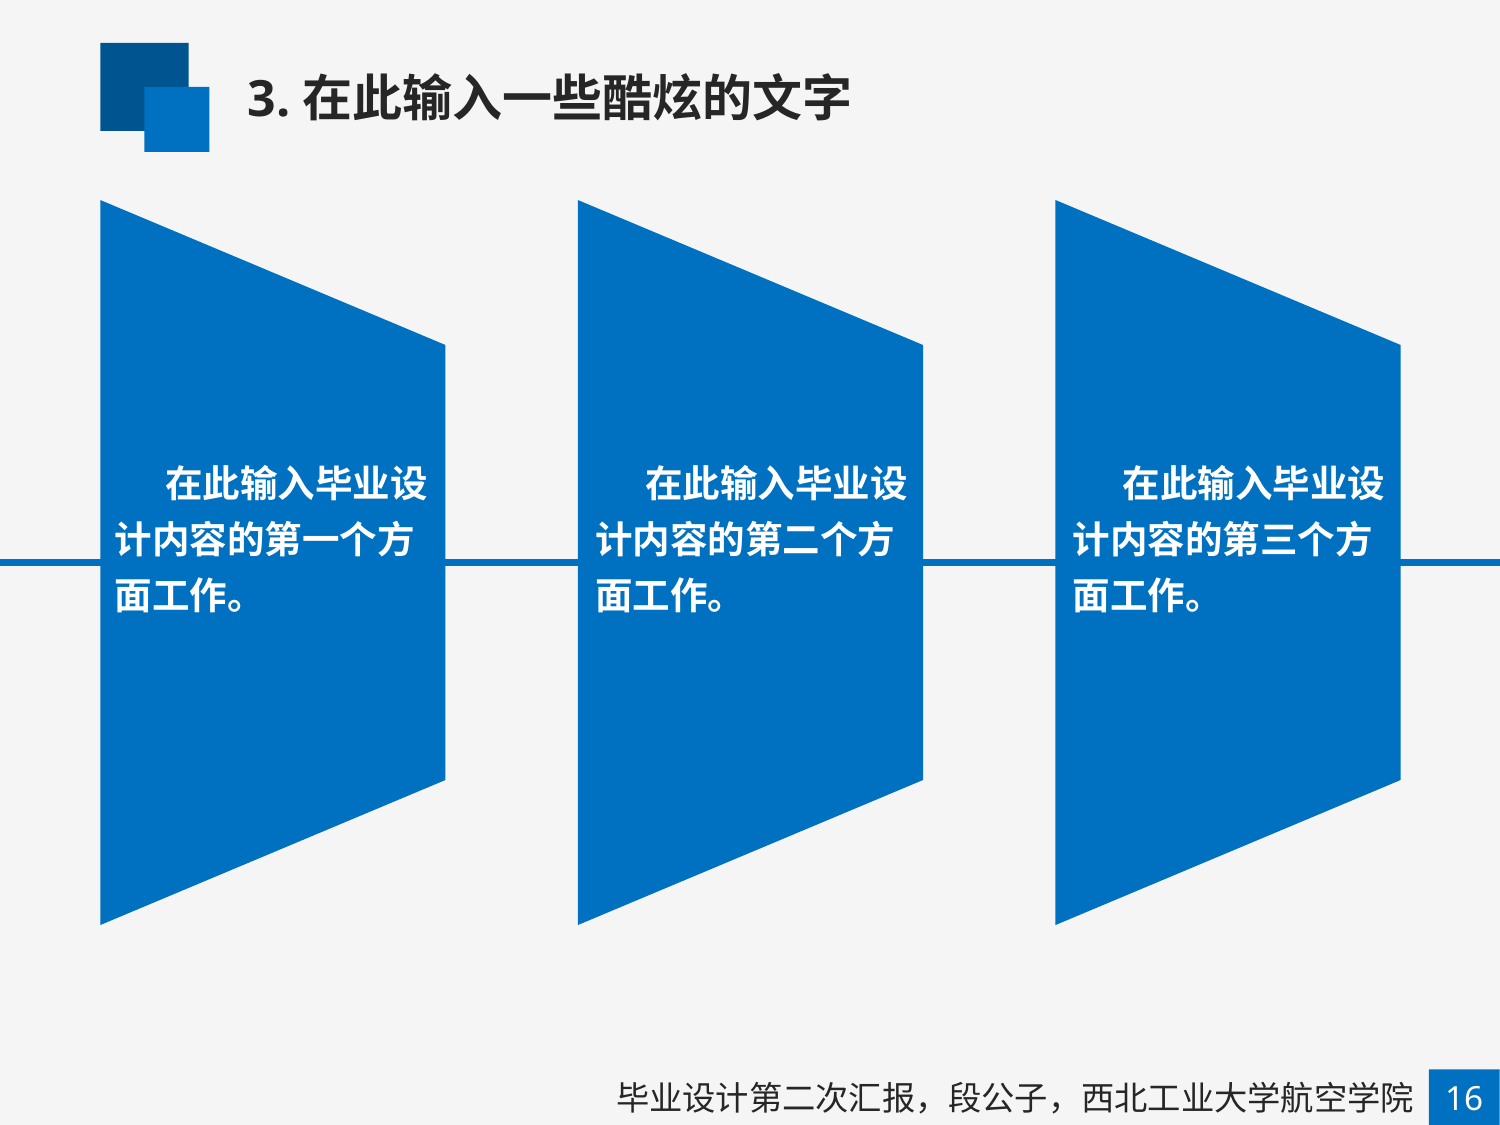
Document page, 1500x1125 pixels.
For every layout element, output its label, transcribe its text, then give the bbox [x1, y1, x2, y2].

text_box 3.在此输入一些酷炫的文字 [232, 59, 1400, 135]
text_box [100, 42, 210, 152]
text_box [200, 1069, 1500, 1125]
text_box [577, 199, 924, 926]
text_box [100, 199, 446, 926]
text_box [1055, 199, 1401, 926]
